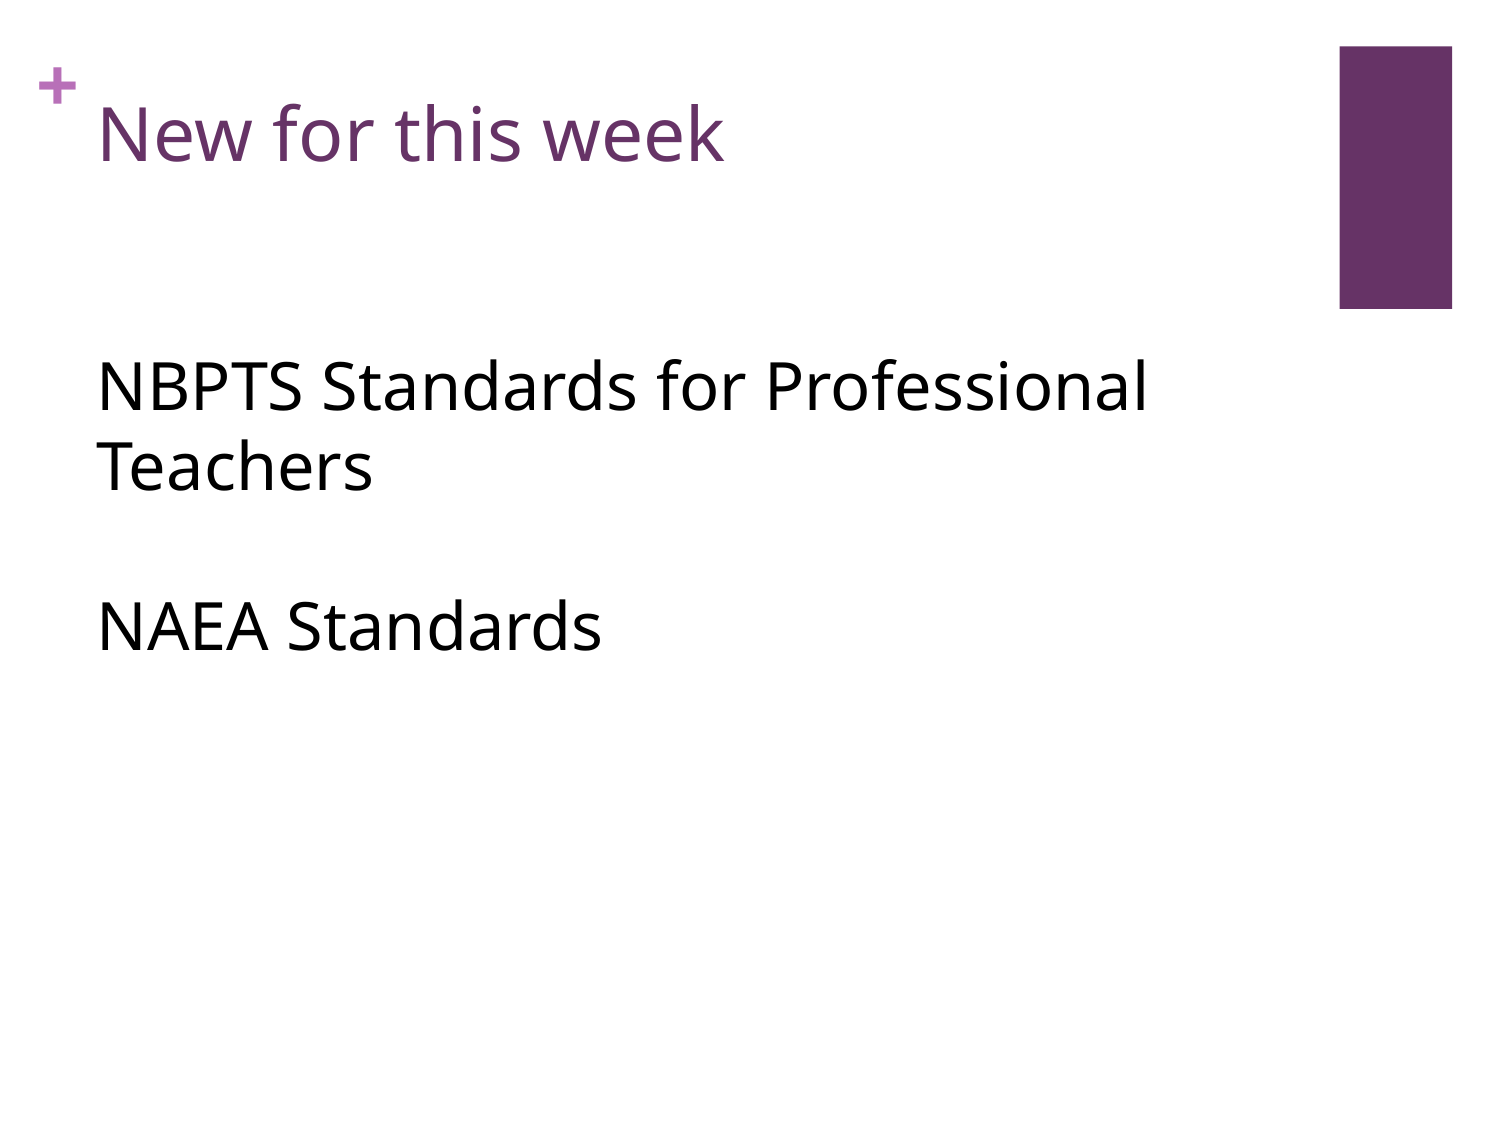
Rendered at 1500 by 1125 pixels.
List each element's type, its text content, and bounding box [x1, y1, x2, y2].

text_box NBPTS Standards for Professional Teachers NAEA Standards [81, 336, 1432, 751]
title New for this week [81, 79, 1322, 263]
